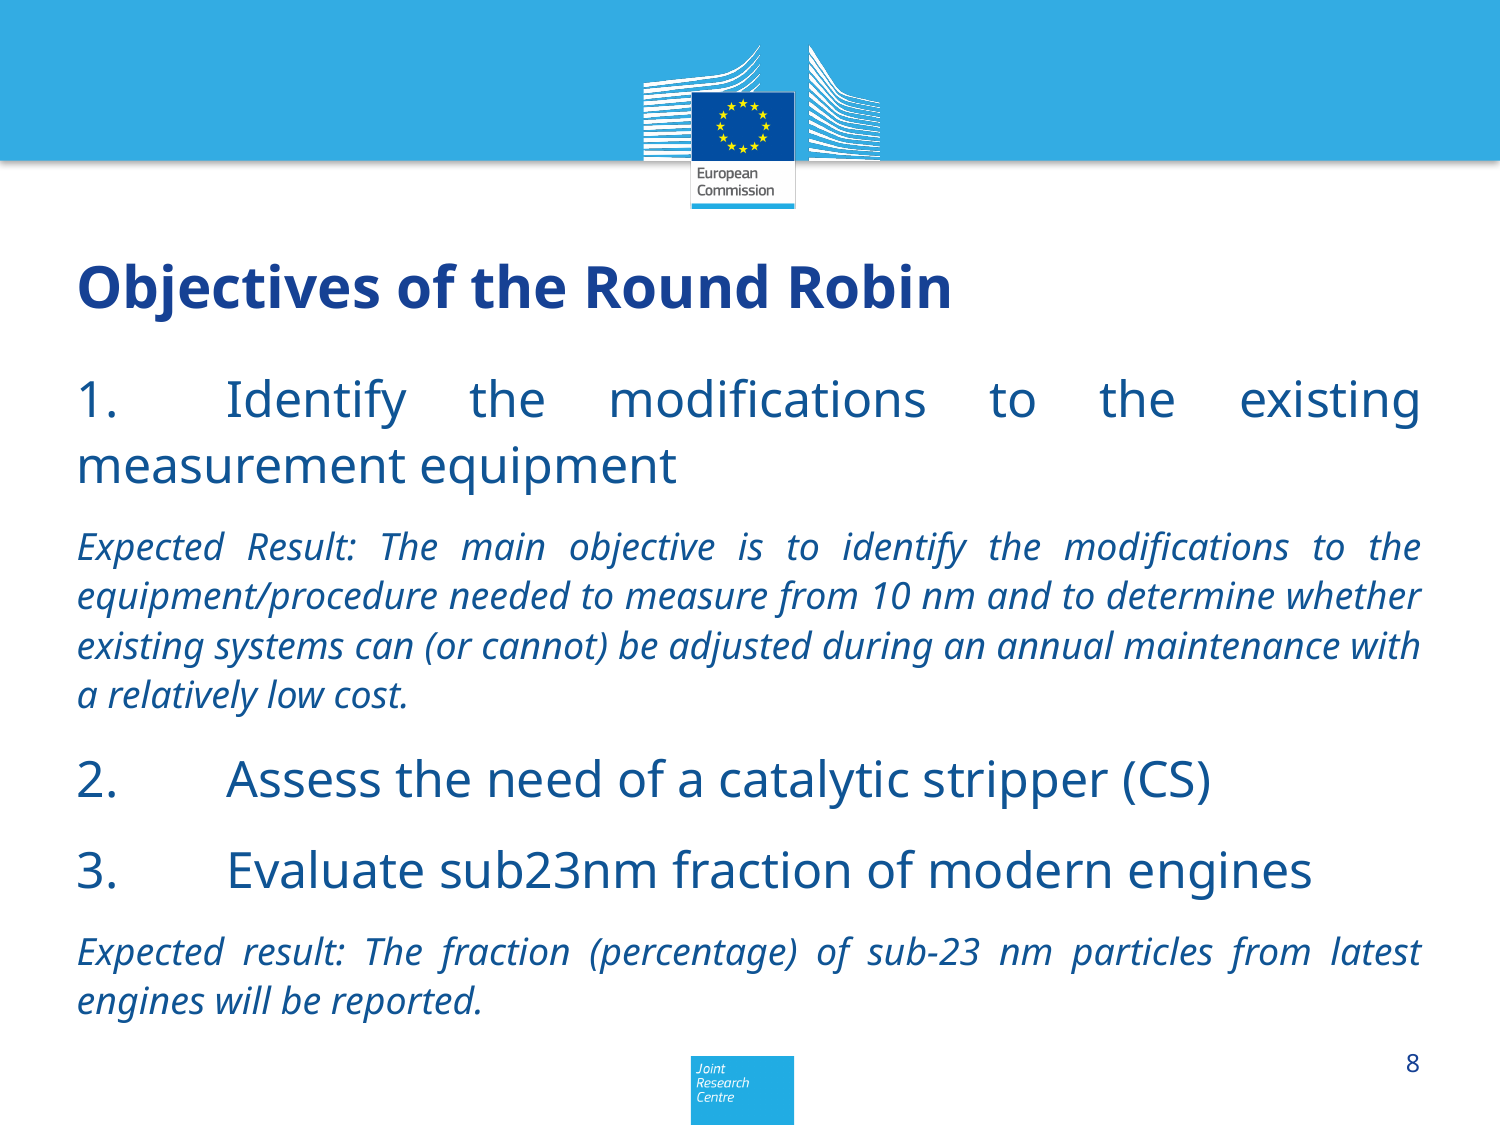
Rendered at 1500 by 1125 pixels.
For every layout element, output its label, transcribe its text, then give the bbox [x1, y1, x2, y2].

list 1. Identify the modifications to the existing measurement equipment Expected Result: The main objective is to identify the modifications to the equipment/procedure needed to measure from 10 nm and to determine whether existing systems can (or cannot) be adjusted during an annual maintenance with a relatively low cost. 2. Assess the need of a catalytic stripper (CS) 3. Evaluate sub23nm fraction of modern engines Expected result: The fraction (percentage) of sub-23 nm particles from latest engines will be reported. [76, 361, 1424, 1035]
title Objectives of the Round Robin [76, 243, 1424, 350]
